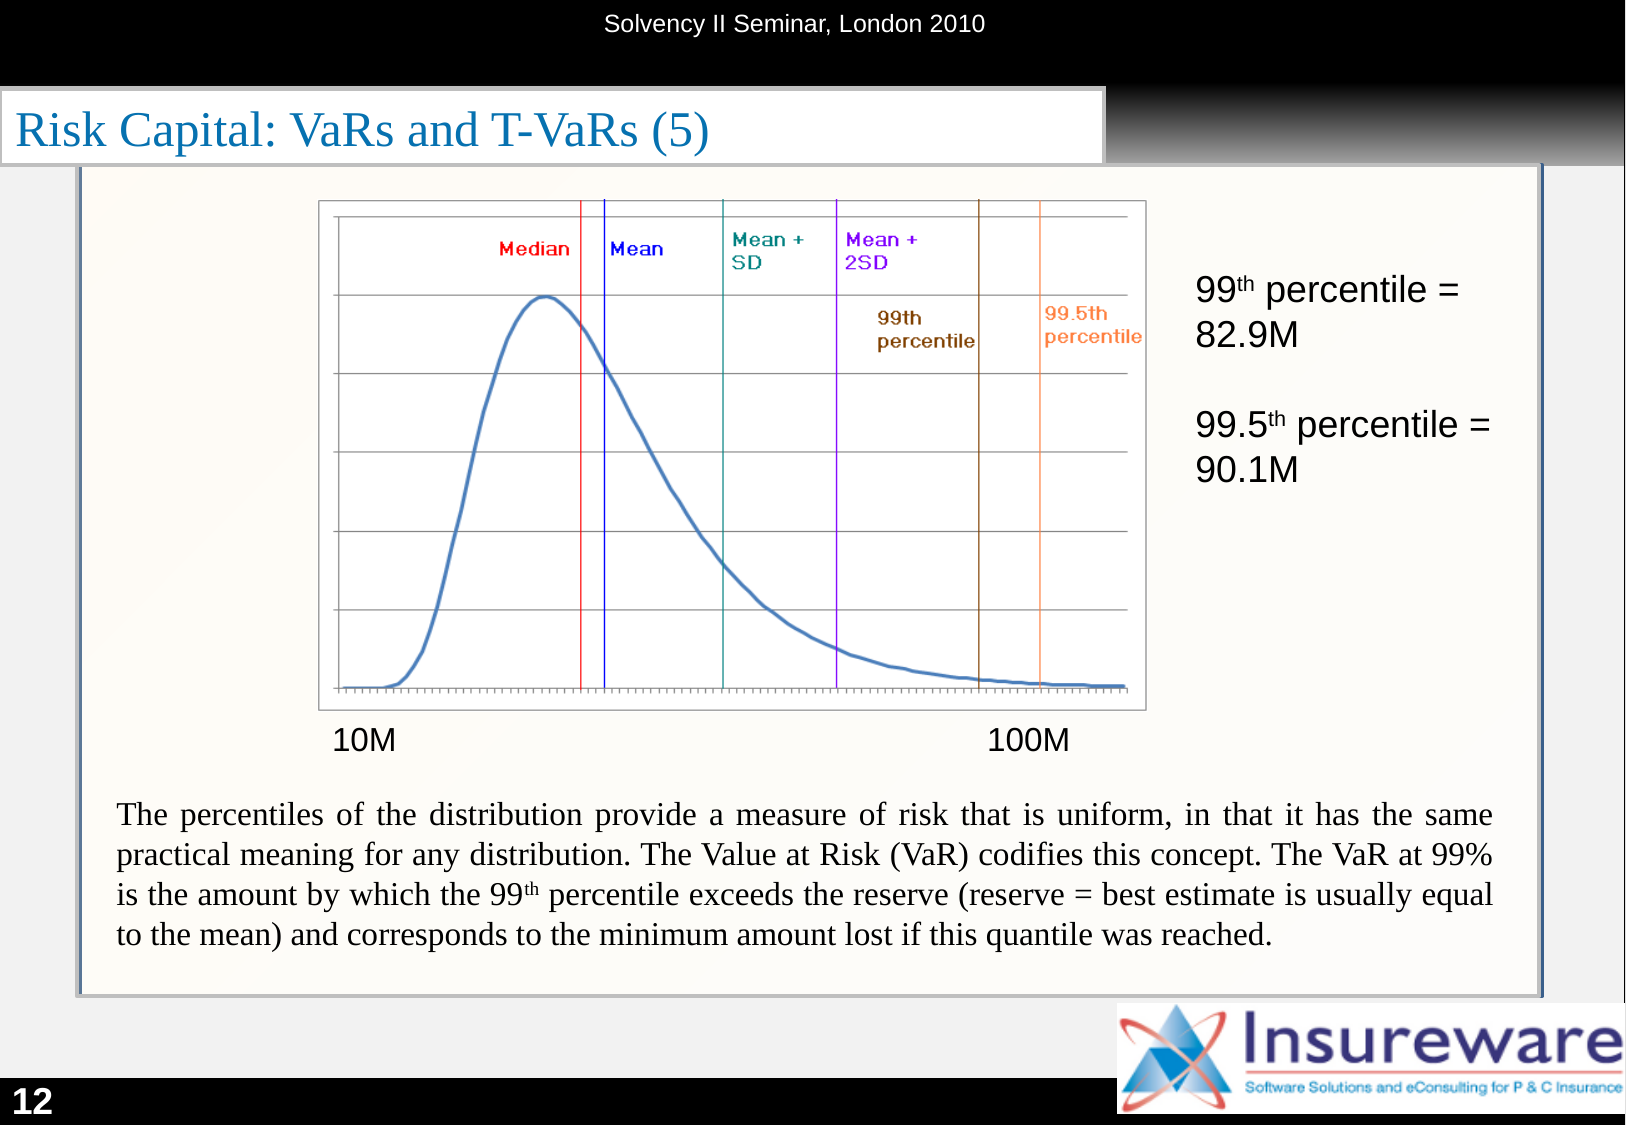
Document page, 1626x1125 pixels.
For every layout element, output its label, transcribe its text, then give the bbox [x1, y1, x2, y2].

picture [1117, 1003, 1625, 1114]
picture [317, 198, 1148, 712]
text_box 99th percentile = 82.9M 99.5th percentile = 90.1M [1180, 257, 1540, 498]
text_box 10M 100M [317, 710, 1181, 766]
text_box The percentiles of the distribution provide a measure of risk that is uniform, in that it has the same practical meaning for any distribution. The Value at Risk (VaR) codifies this concept. The VaR at 99% is the amount by which the 99th percentile exceeds the reserve (reserve = best estimate is usually equal to the mean) and corresponds to the minimum amount lost if this quantile was reached. [101, 785, 1511, 960]
list [75, 163, 1541, 998]
title Risk Capital: VaRs and T-VaRs (5) [0, 86, 1106, 167]
